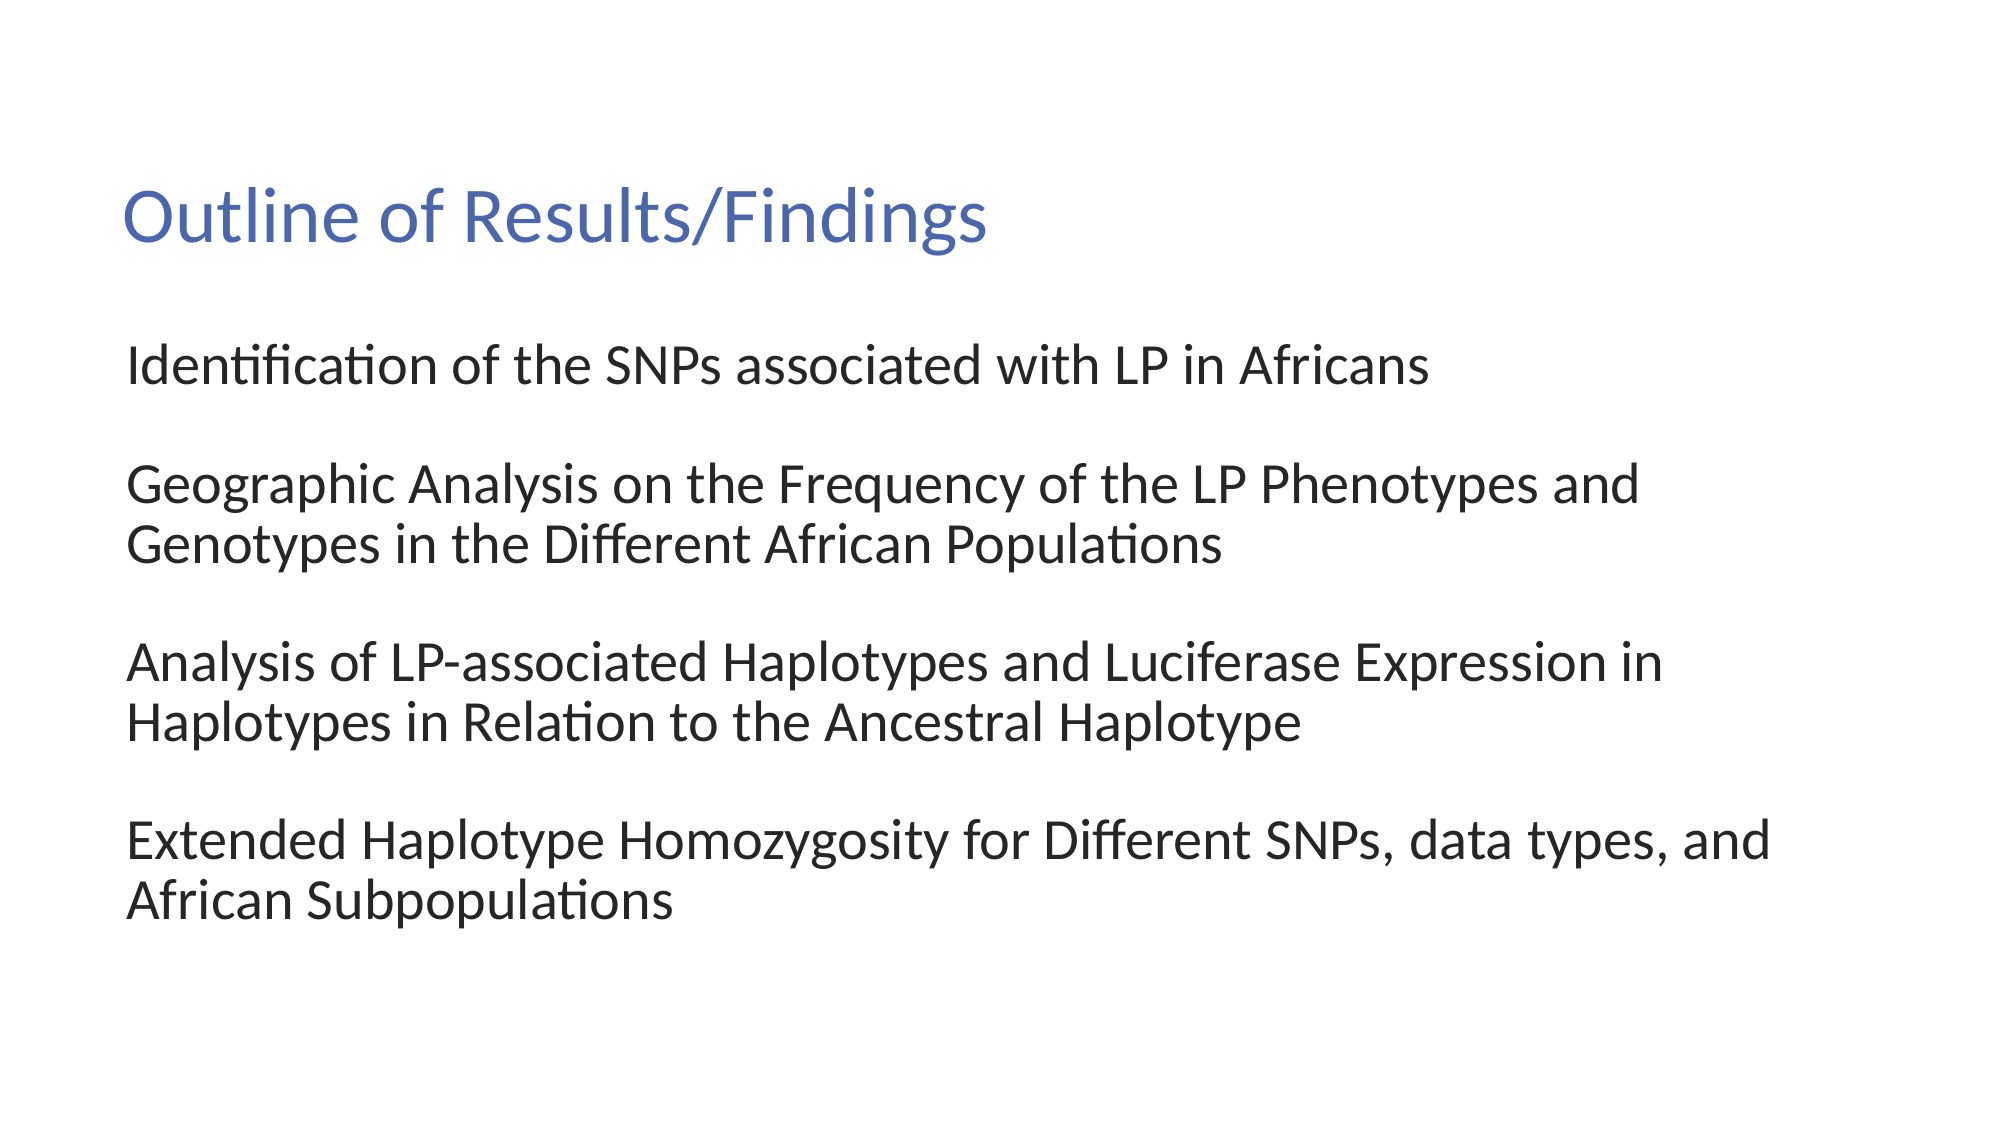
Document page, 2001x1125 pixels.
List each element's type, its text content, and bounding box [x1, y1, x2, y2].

title Outline of Results/Findings [107, 81, 1875, 354]
list Identification of the SNPs associated with LP in Africans Geographic Analysis on the Frequency of the LP Phenotypes and Genotypes in the Different African Populations Analysis of LP-associated Haplotypes and Luciferase Expression in Haplotypes in Relation to the Ancestral Haplotype Extended Haplotype Homozygosity for Different SNPs, data types, and African Subpopulations [111, 329, 1876, 948]
